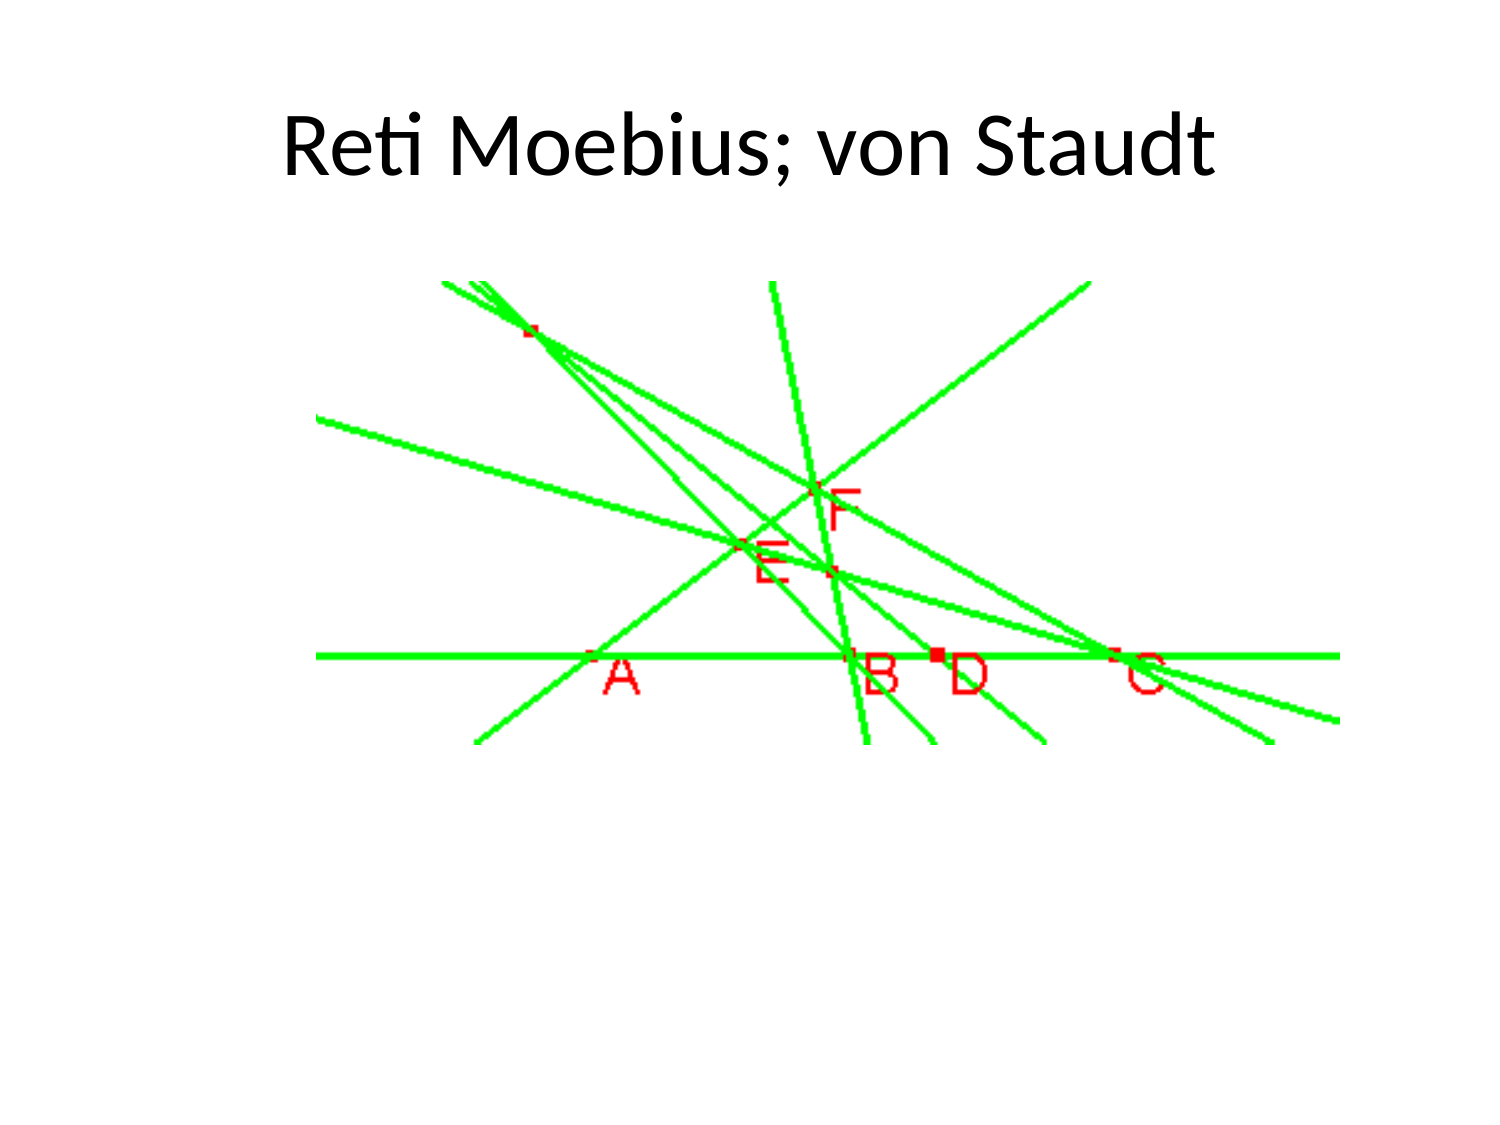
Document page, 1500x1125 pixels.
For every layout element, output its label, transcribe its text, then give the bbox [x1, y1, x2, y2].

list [316, 280, 1341, 745]
title Reti Moebius; von Staudt [75, 45, 1425, 233]
